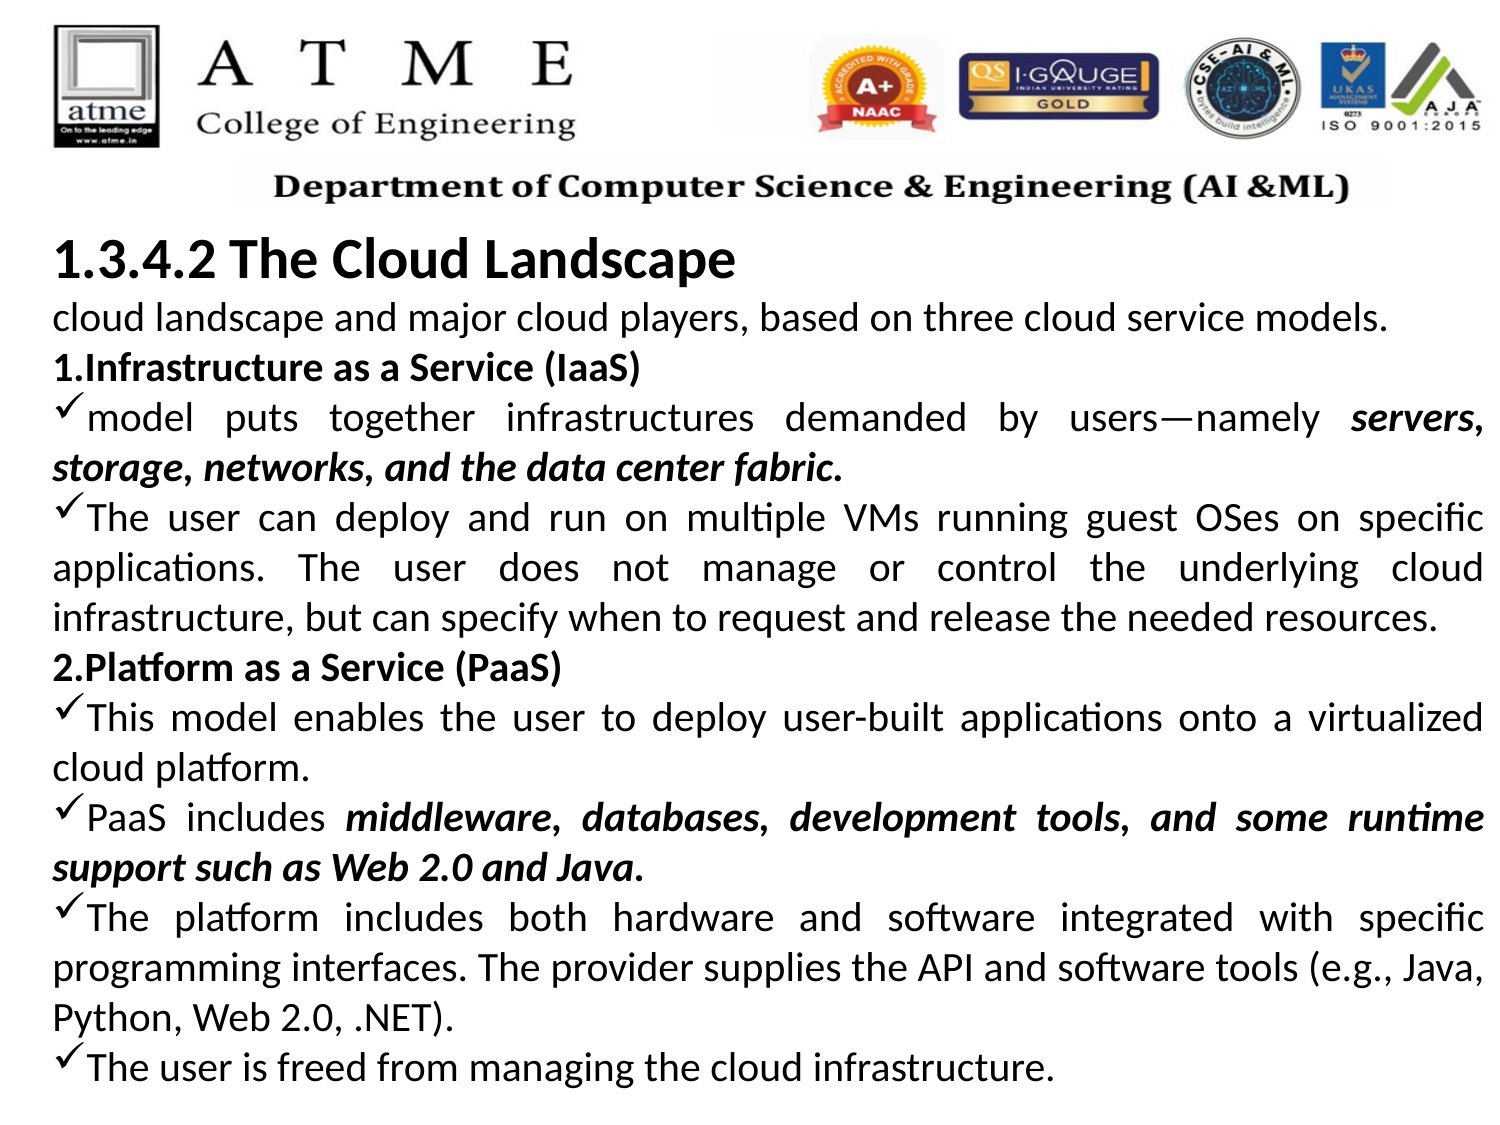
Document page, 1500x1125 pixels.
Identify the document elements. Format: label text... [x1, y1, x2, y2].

picture [24, 0, 1500, 226]
text_box 1.3.4.2 The Cloud Landscape cloud landscape and major cloud players, based on three cloud service models. 1.Infrastructure as a Service (IaaS) model puts together infrastructures demanded by users—namely servers, storage, networks, and the data center fabric. The user can deploy and run on multiple VMs running guest OSes on specific applications. The user does not manage or control the underlying cloud infrastructure, but can specify when to request and release the needed resources. 2.Platform as a Service (PaaS) This model enables the user to deploy user-built applications onto a virtualized cloud platform. PaaS includes middleware, databases, development tools, and some runtime support such as Web 2.0 and Java. The platform includes both hardware and software integrated with specific programming interfaces. The provider supplies the API and software tools (e.g., Java, Python, Web 2.0, .NET). The user is freed from managing the cloud infrastructure. [37, 232, 1500, 1098]
